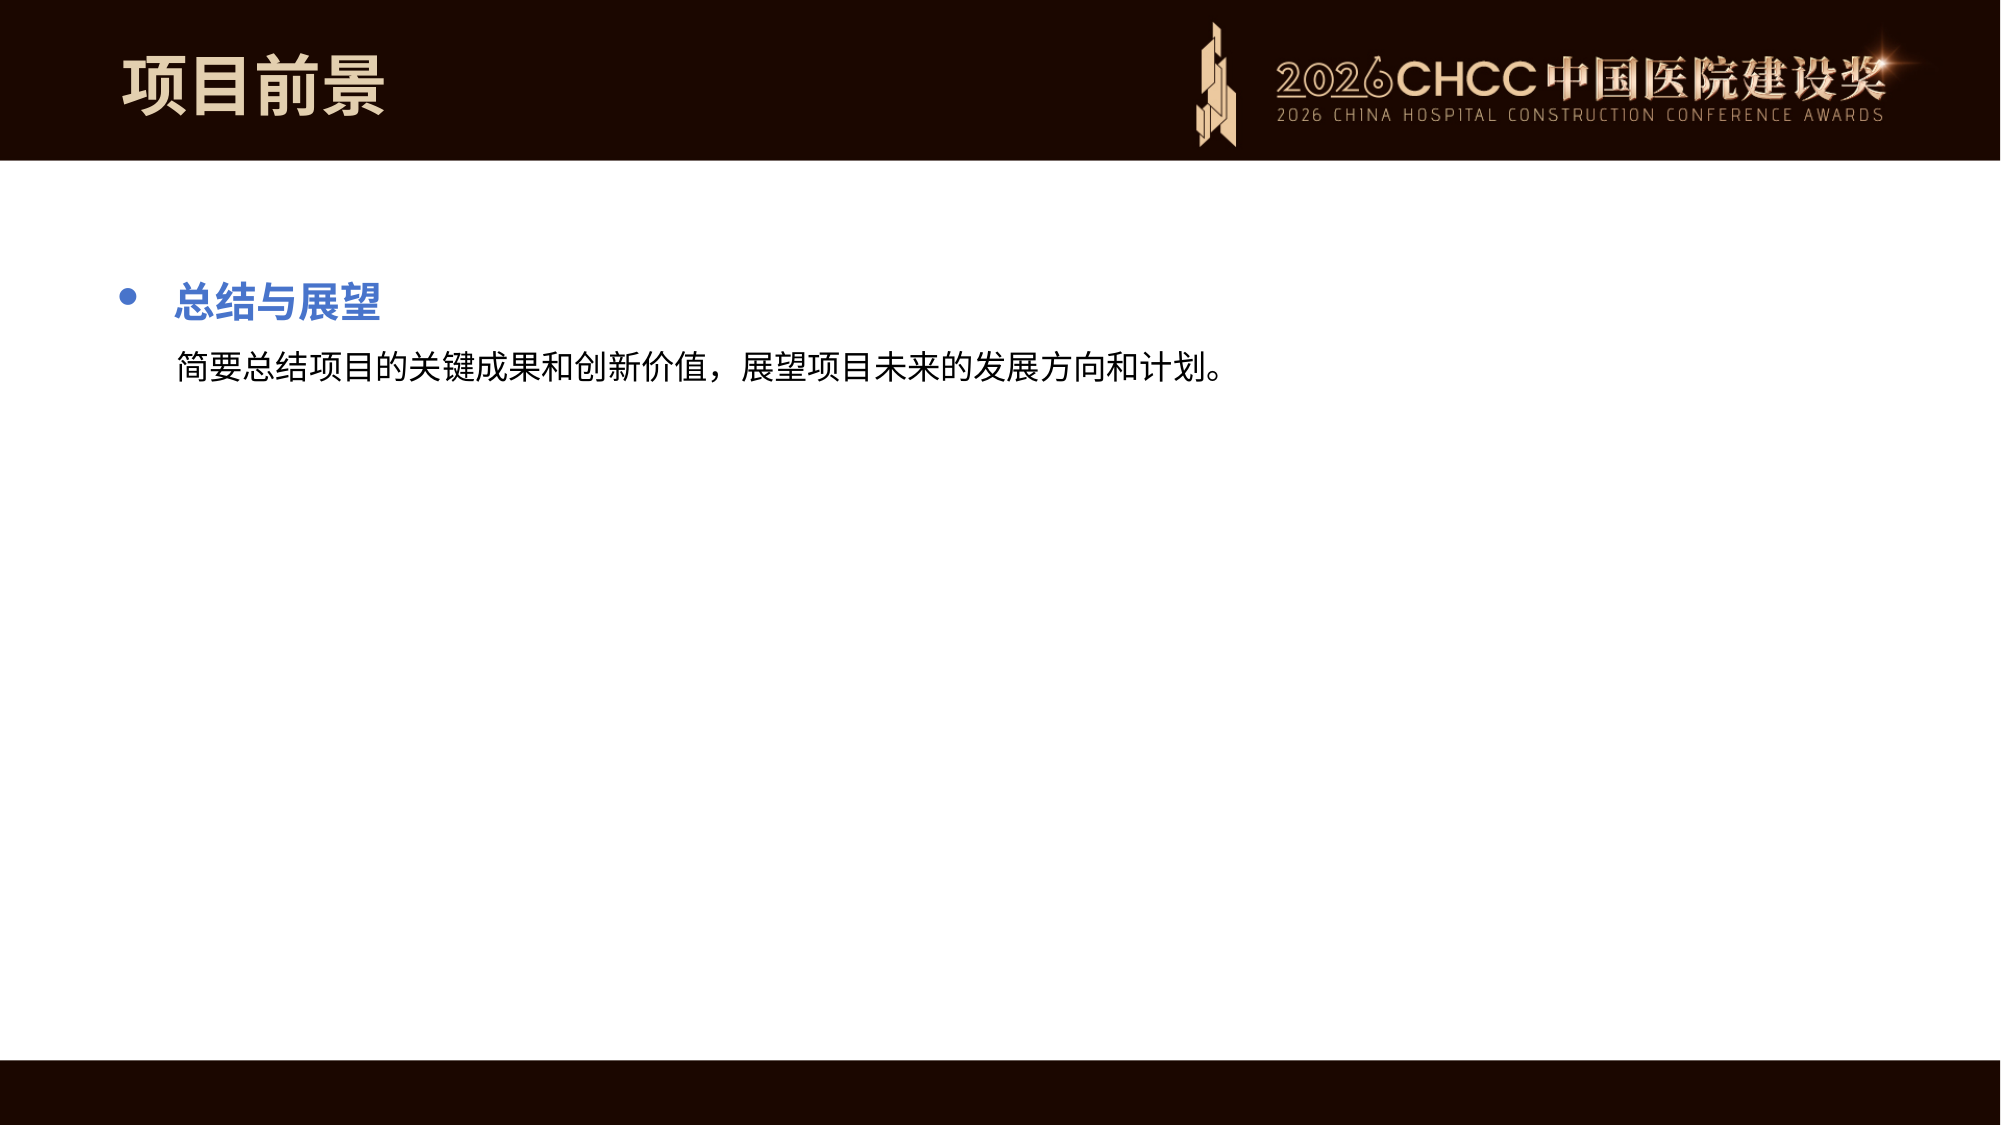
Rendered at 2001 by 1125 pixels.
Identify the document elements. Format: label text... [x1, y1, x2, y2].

text_box 简要总结项目的关键成果和创新价值，展望项目未来的发展方向和计划。 [117, 326, 1817, 457]
text_box 项目前景 [106, 36, 563, 132]
picture [0, 0, 2001, 1125]
text_box 总结与展望 [117, 244, 934, 327]
